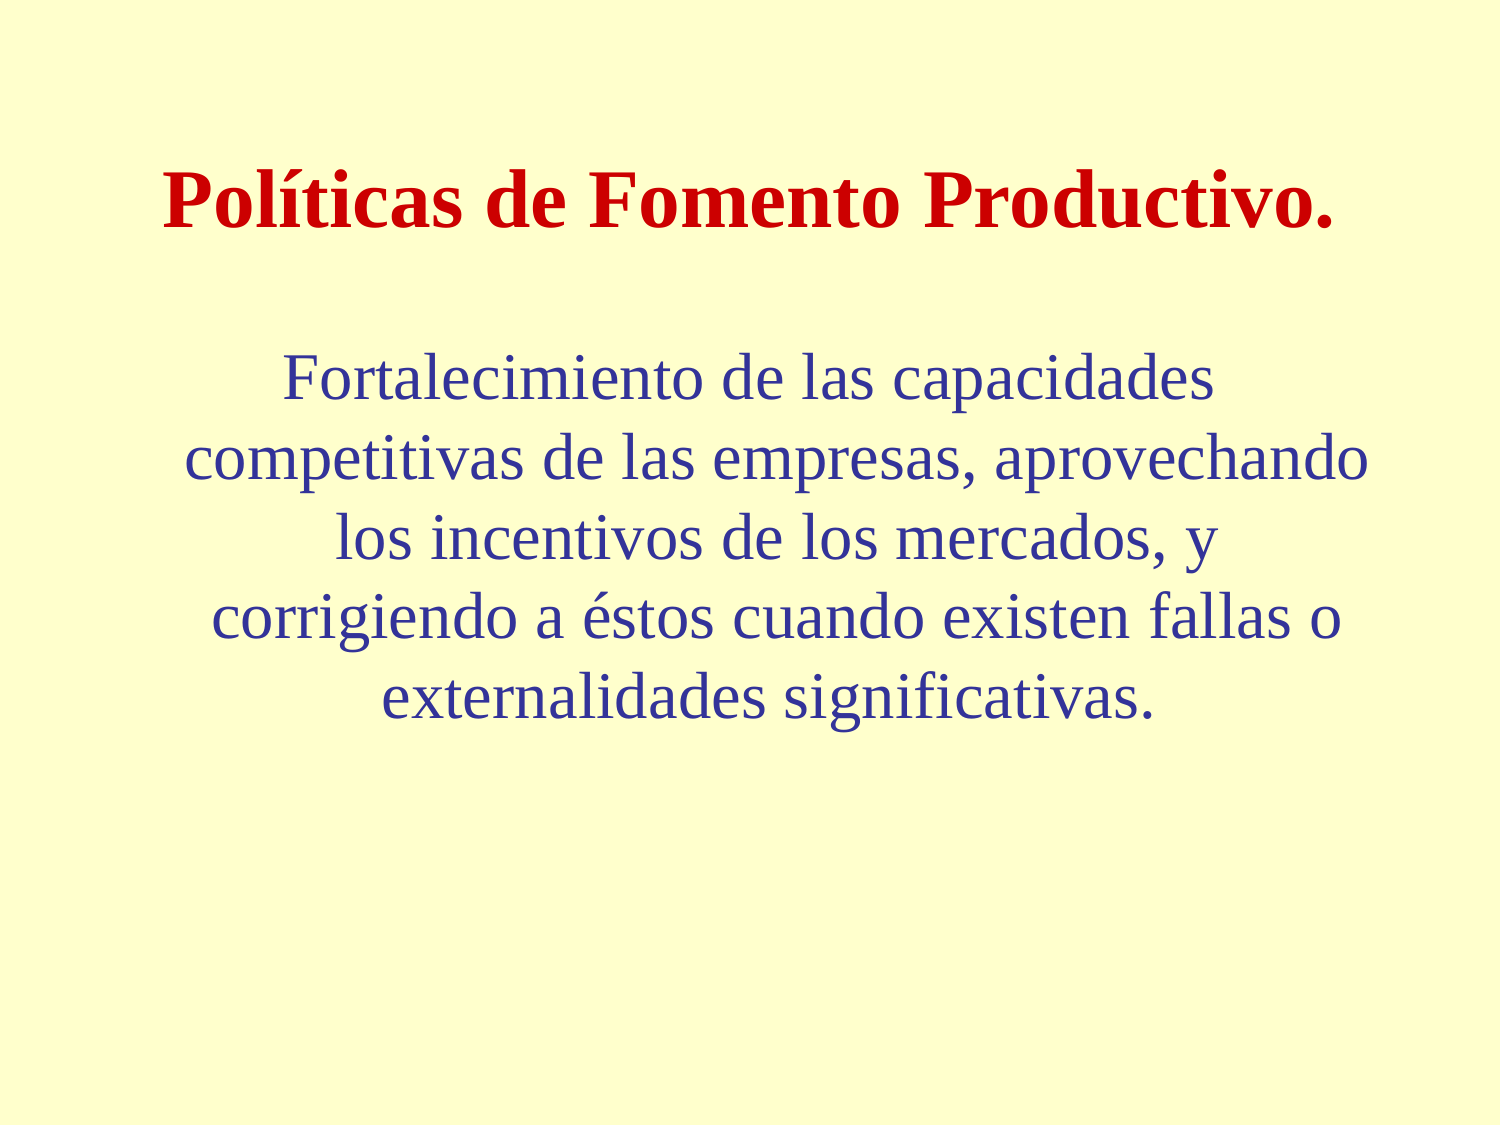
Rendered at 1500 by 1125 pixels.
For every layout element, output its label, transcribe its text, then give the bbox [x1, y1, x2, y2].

list Fortalecimiento de las capacidades competitivas de las empresas, aprovechando los incentivos de los mercados, y corrigiendo a éstos cuando existen fallas o externalidades significativas. [112, 324, 1388, 1001]
title Políticas de Fomento Productivo. [112, 99, 1388, 288]
